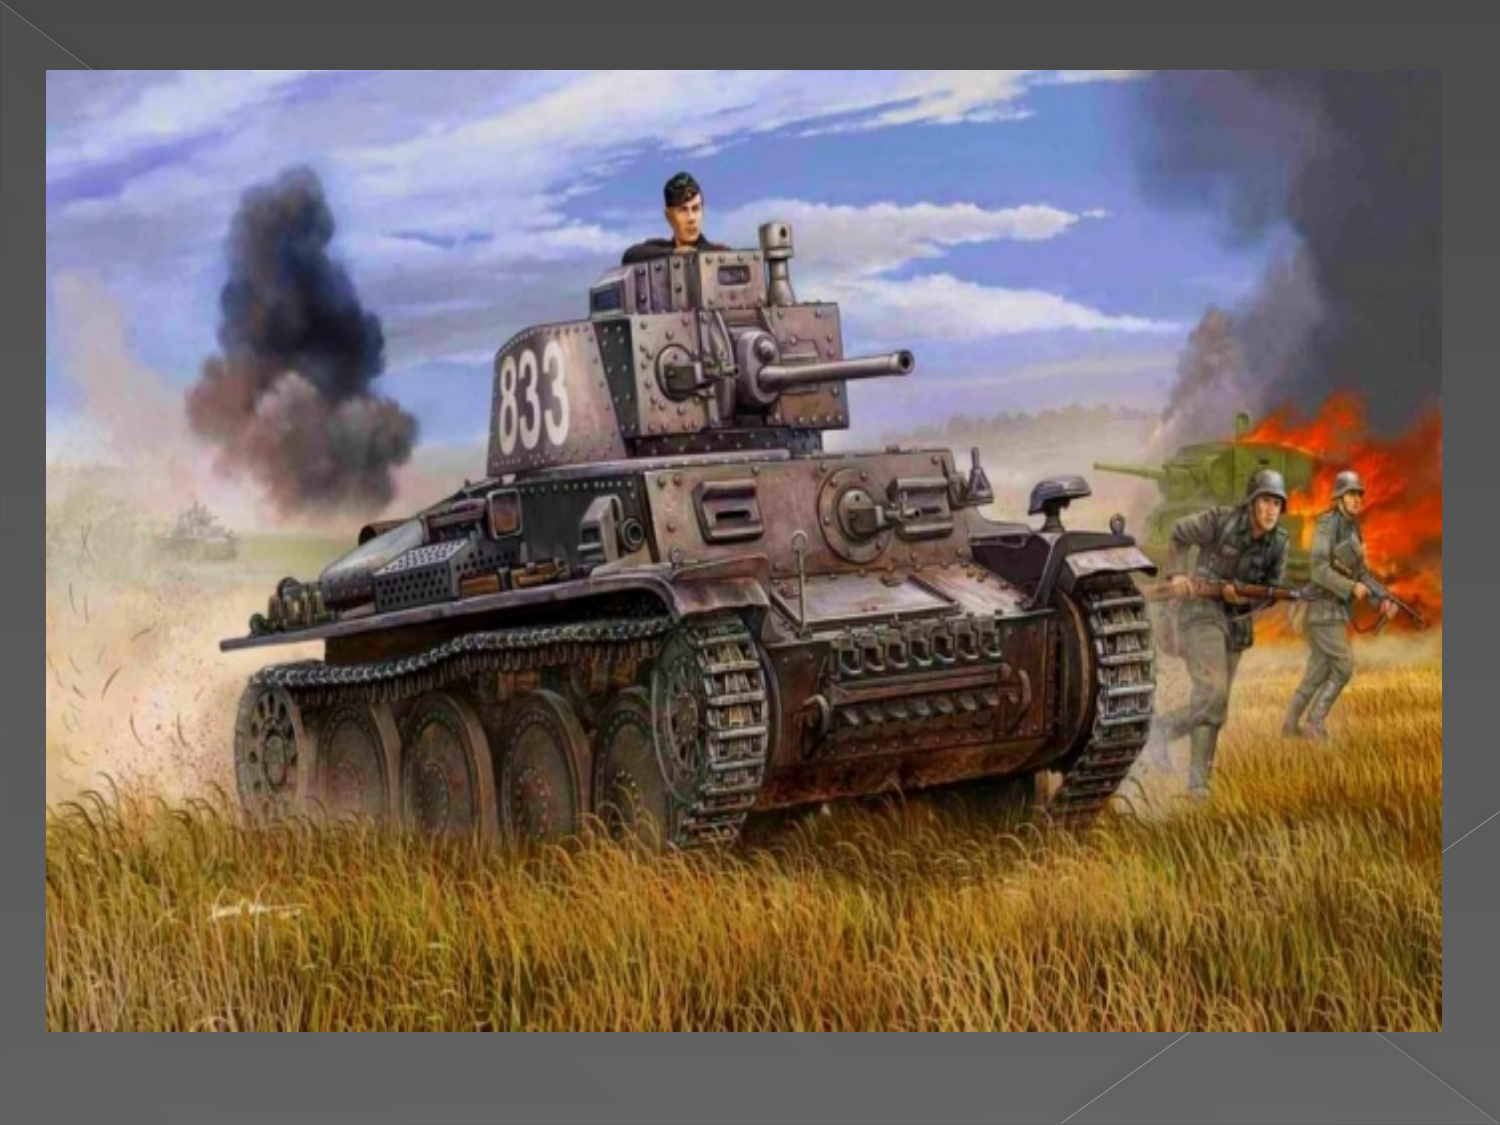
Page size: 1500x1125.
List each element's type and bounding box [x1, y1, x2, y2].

picture [46, 70, 1442, 1032]
